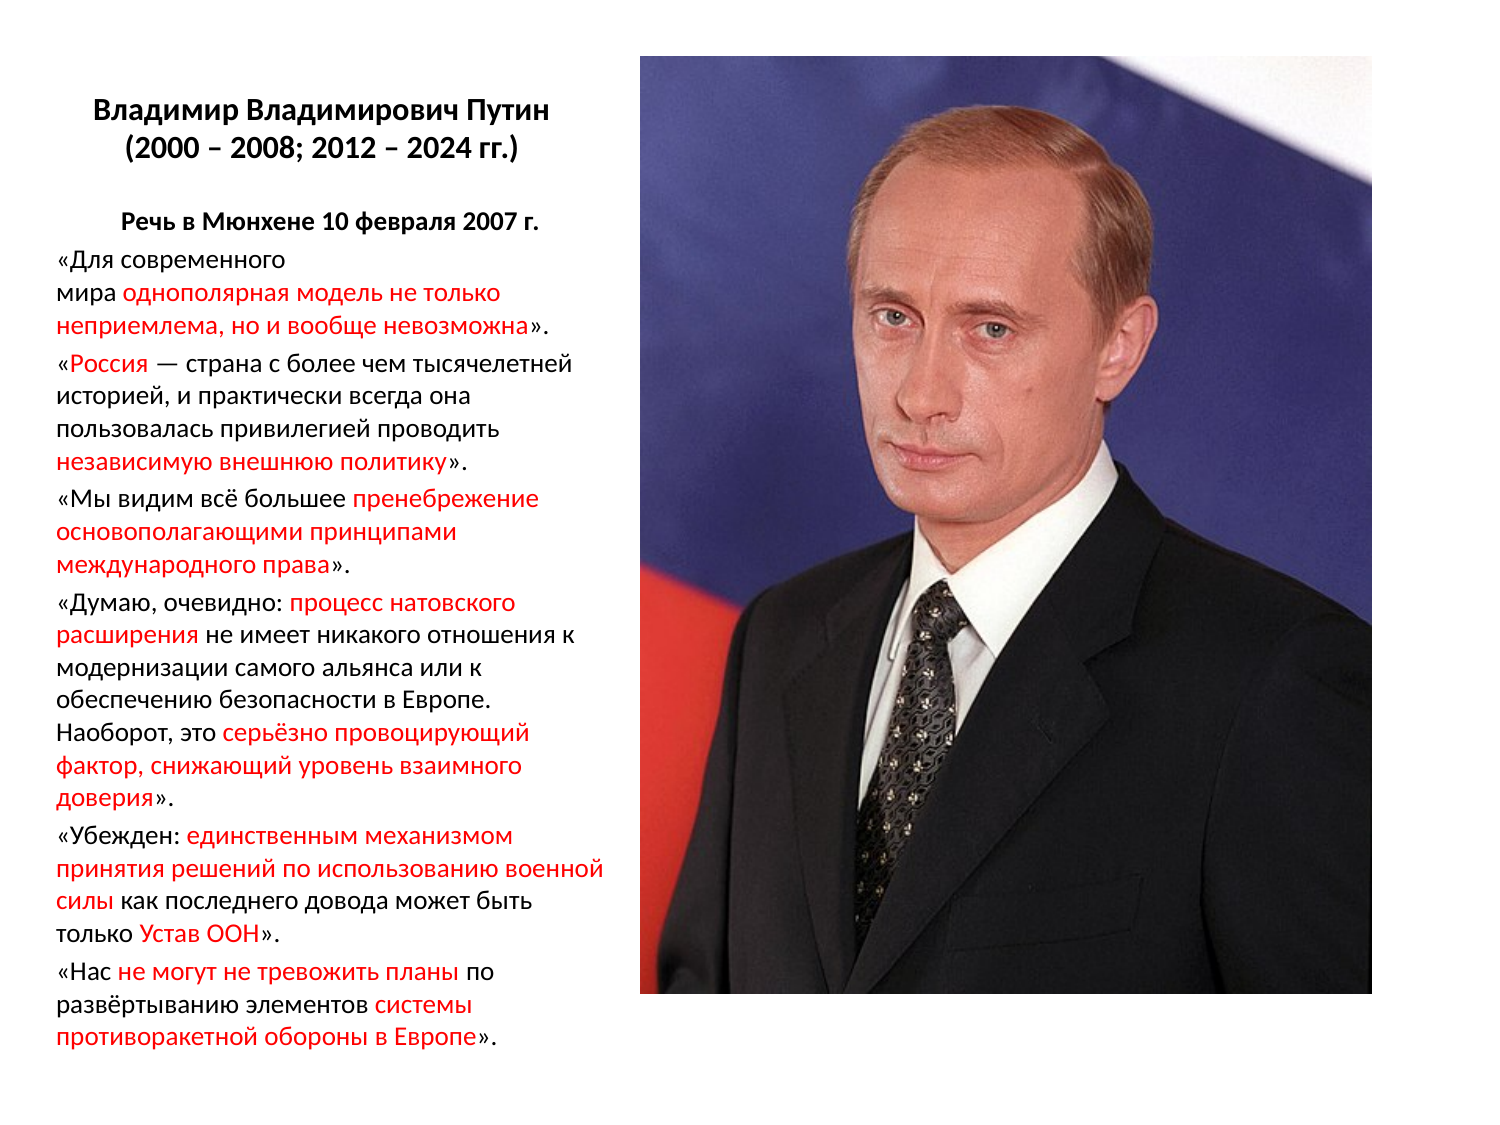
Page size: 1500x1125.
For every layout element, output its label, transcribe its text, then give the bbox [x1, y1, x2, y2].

text_box Владимир Владимирович Путин (2000 – 2008; 2012 – 2024 гг.) [75, 44, 569, 173]
text_box Речь в Мюнхене 10 февраля 2007 г. «Для современного мира однополярная модель не только неприемлема, но и вообще невозможна». «Россия — страна с более чем тысячелетней историей, и практически всегда она пользовалась привилегией проводить независимую внешнюю политику». «Мы видим всё большее пренебрежение основополагающими принципами международного права». «Думаю, очевидно: процесс натовского расширения не имеет никакого отношения к модернизации самого альянса или к обеспечению безопасности в Европе. Наоборот, это серьёзно провоцирующий фактор, снижающий уровень взаимного доверия». «Убежден: единственным механизмом принятия решений по использованию военной силы как последнего довода может быть только Устав ООН». «Нас не могут не тревожить планы по развёртыванию элементов системы противоракетной обороны в Европе». [41, 196, 620, 1083]
picture [639, 55, 1372, 994]
